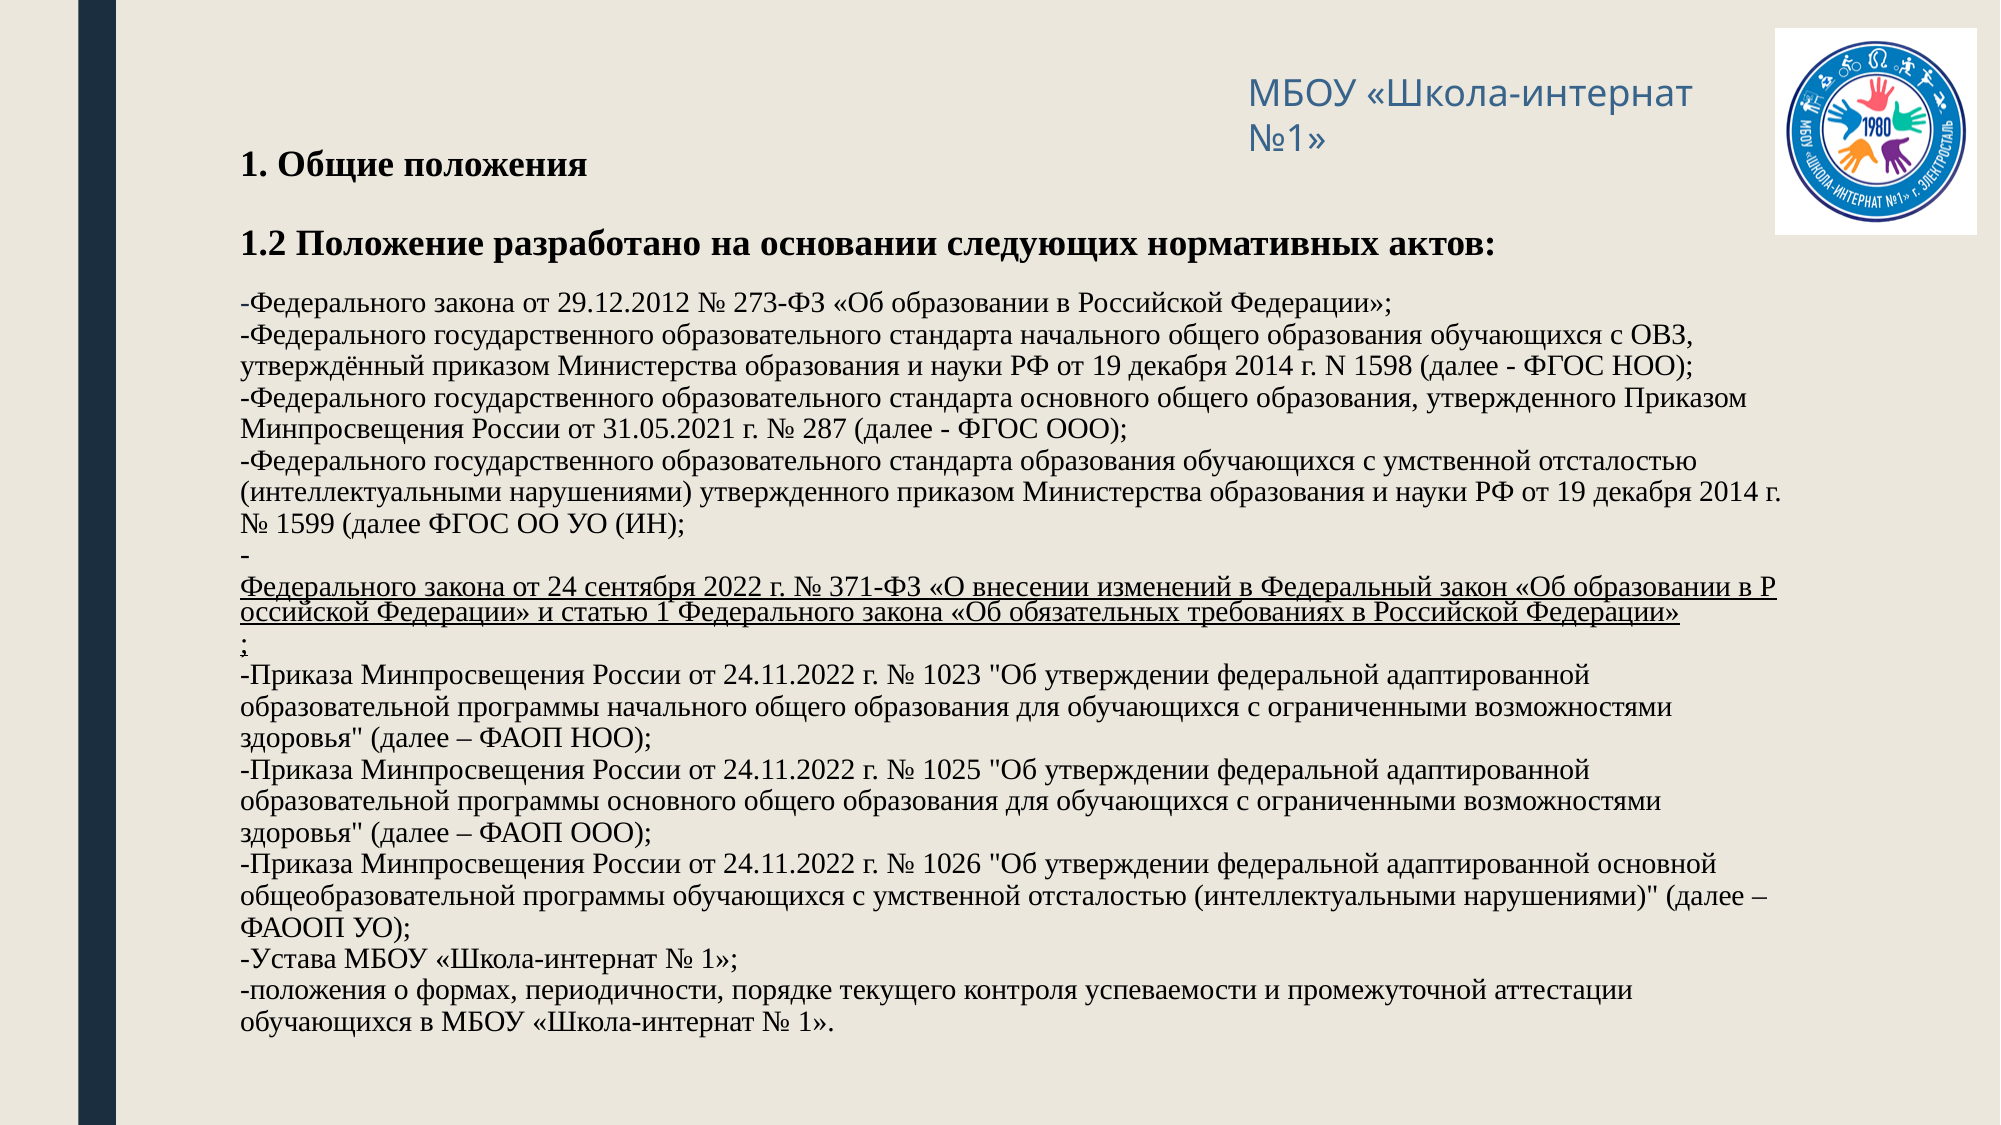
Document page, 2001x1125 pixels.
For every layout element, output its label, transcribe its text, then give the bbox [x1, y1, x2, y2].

title 1. Общие положения 1.2 Положение разработано на основании следующих нормативных актов: -Федерального закона от 29.12.2012 № 273-ФЗ «Об образовании в Российской Федерации»; -Федерального государственного образовательного стандарта начального общего образования обучающихся с ОВЗ, утверждённый приказом Министерства образования и науки РФ от 19 декабря 2014 г. N 1598 (далее - ФГОС НОО); -Федерального государственного образовательного стандарта основного общего образования, утвержденного Приказом Минпросвещения России от 31.05.2021 г. № 287 (далее - ФГОС ООО); -Федерального государственного образовательного стандарта образования обучающихся с умственной отсталостью (интеллектуальными нарушениями) утвержденного приказом Министерства образования и науки РФ от 19 декабря 2014 г. № 1599 (далее ФГОС ОО УО (ИН); -Федерального закона от 24 сентября 2022 г. № 371-ФЗ «О внесении изменений в Федеральный закон «Об образовании в Российской Федерации» и статью 1 Федерального закона «Об обязательных требованиях в Российской Федерации»; -Приказа Минпросвещения России от 24.11.2022 г. № 1023 "Об утверждении федеральной адаптированной образовательной программы начального общего образования для обучающихся с ограниченными возможностями здоровья" (далее – ФАОП НОО); -Приказа Минпросвещения России от 24.11.2022 г. № 1025 "Об утверждении федеральной адаптированной образовательной программы основного общего образования для обучающихся с ограниченными возможностями здоровья" (далее – ФАОП ООО); -Приказа Минпросвещения России от 24.11.2022 г. № 1026 "Об утверждении федеральной адаптированной основной общеобразовательной программы обучающихся с умственной отсталостью (интеллектуальными нарушениями)" (далее – ФАООП УО); -Устава МБОУ «Школа-интернат № 1»; -положения о формах, периодичности, порядке текущего контроля успеваемости и промежуточной аттестации обучающихся в МБОУ «Школа-интернат № 1». [225, 137, 1800, 1064]
table_header [1036, 635, 1645, 1043]
table_header [355, 635, 1036, 1043]
text_box МБОУ «Школа-интернат №1» [1232, 61, 1774, 167]
picture [1774, 28, 1978, 235]
